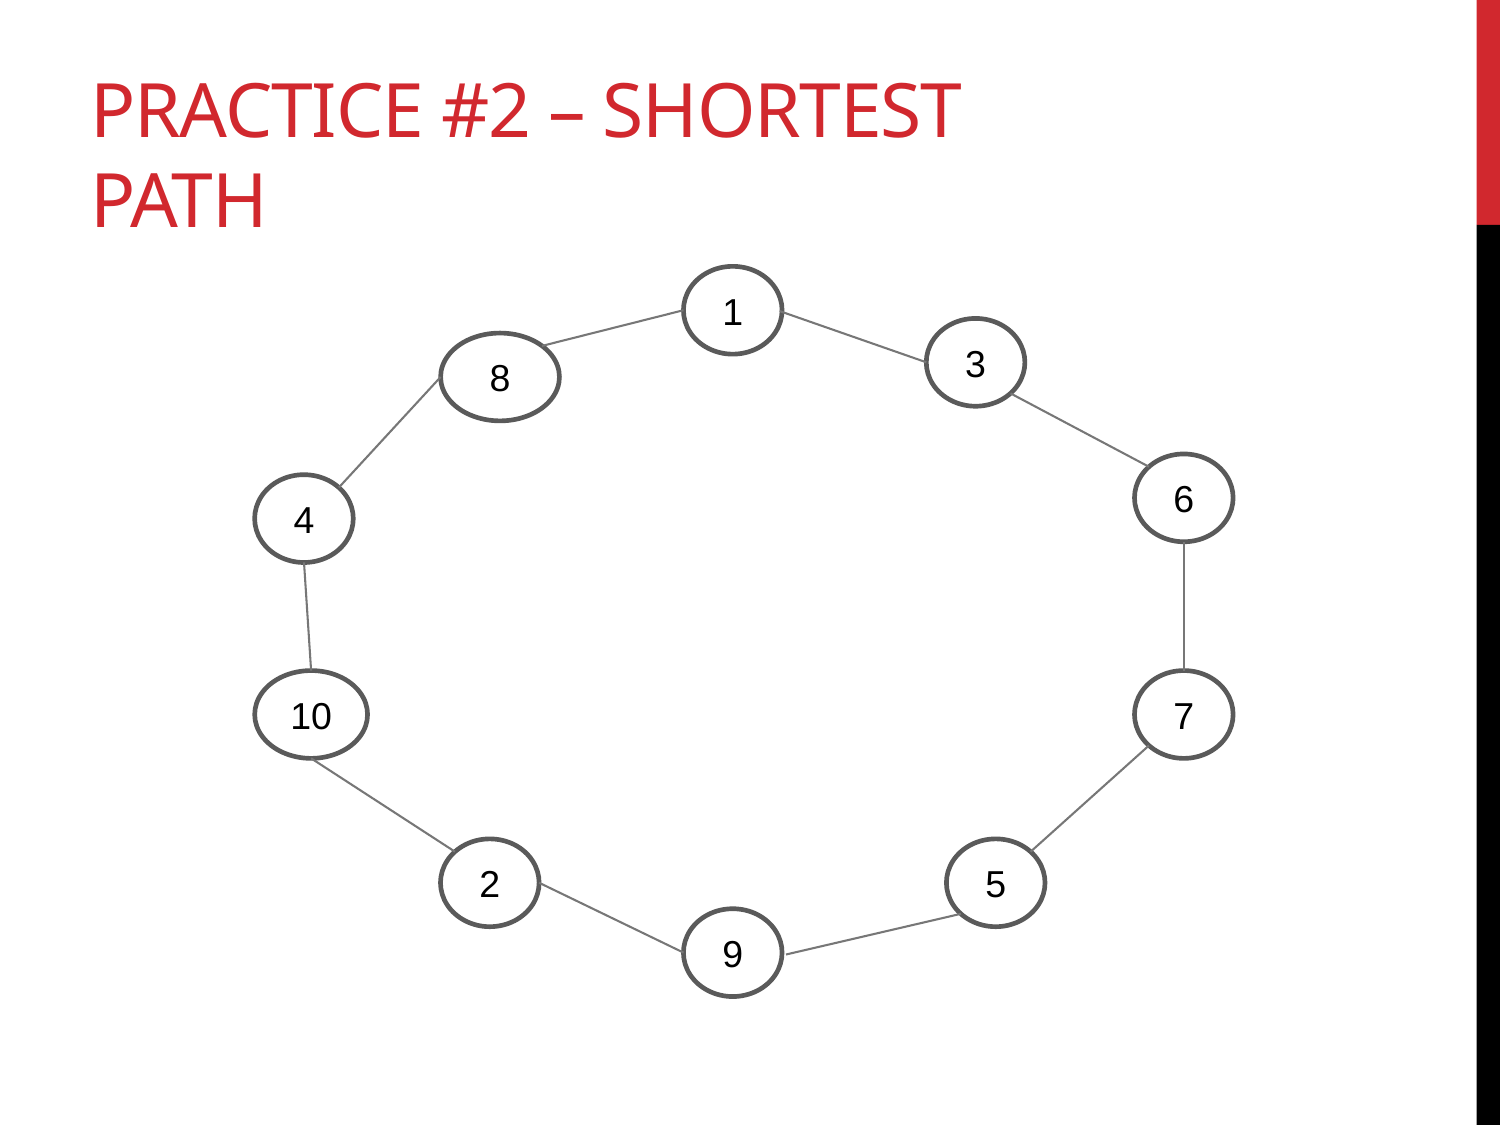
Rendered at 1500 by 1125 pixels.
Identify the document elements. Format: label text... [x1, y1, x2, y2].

text_box 1 [681, 264, 785, 357]
text_box 5 [944, 836, 1048, 930]
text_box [303, 561, 312, 671]
text_box 7 [1132, 668, 1236, 761]
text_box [1030, 744, 1150, 853]
text_box 6 [1132, 451, 1236, 545]
text_box 4 [252, 472, 356, 565]
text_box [538, 882, 684, 954]
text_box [310, 757, 456, 853]
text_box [779, 310, 927, 363]
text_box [1010, 392, 1150, 468]
text_box 2 [438, 836, 542, 930]
text_box 10 [252, 668, 370, 761]
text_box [541, 309, 684, 347]
text_box 8 [438, 330, 562, 424]
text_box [338, 376, 442, 488]
title Practice #2 – Shortest path [75, 25, 1025, 250]
text_box 9 [681, 906, 785, 999]
text_box 3 [924, 316, 1028, 409]
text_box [785, 913, 962, 955]
